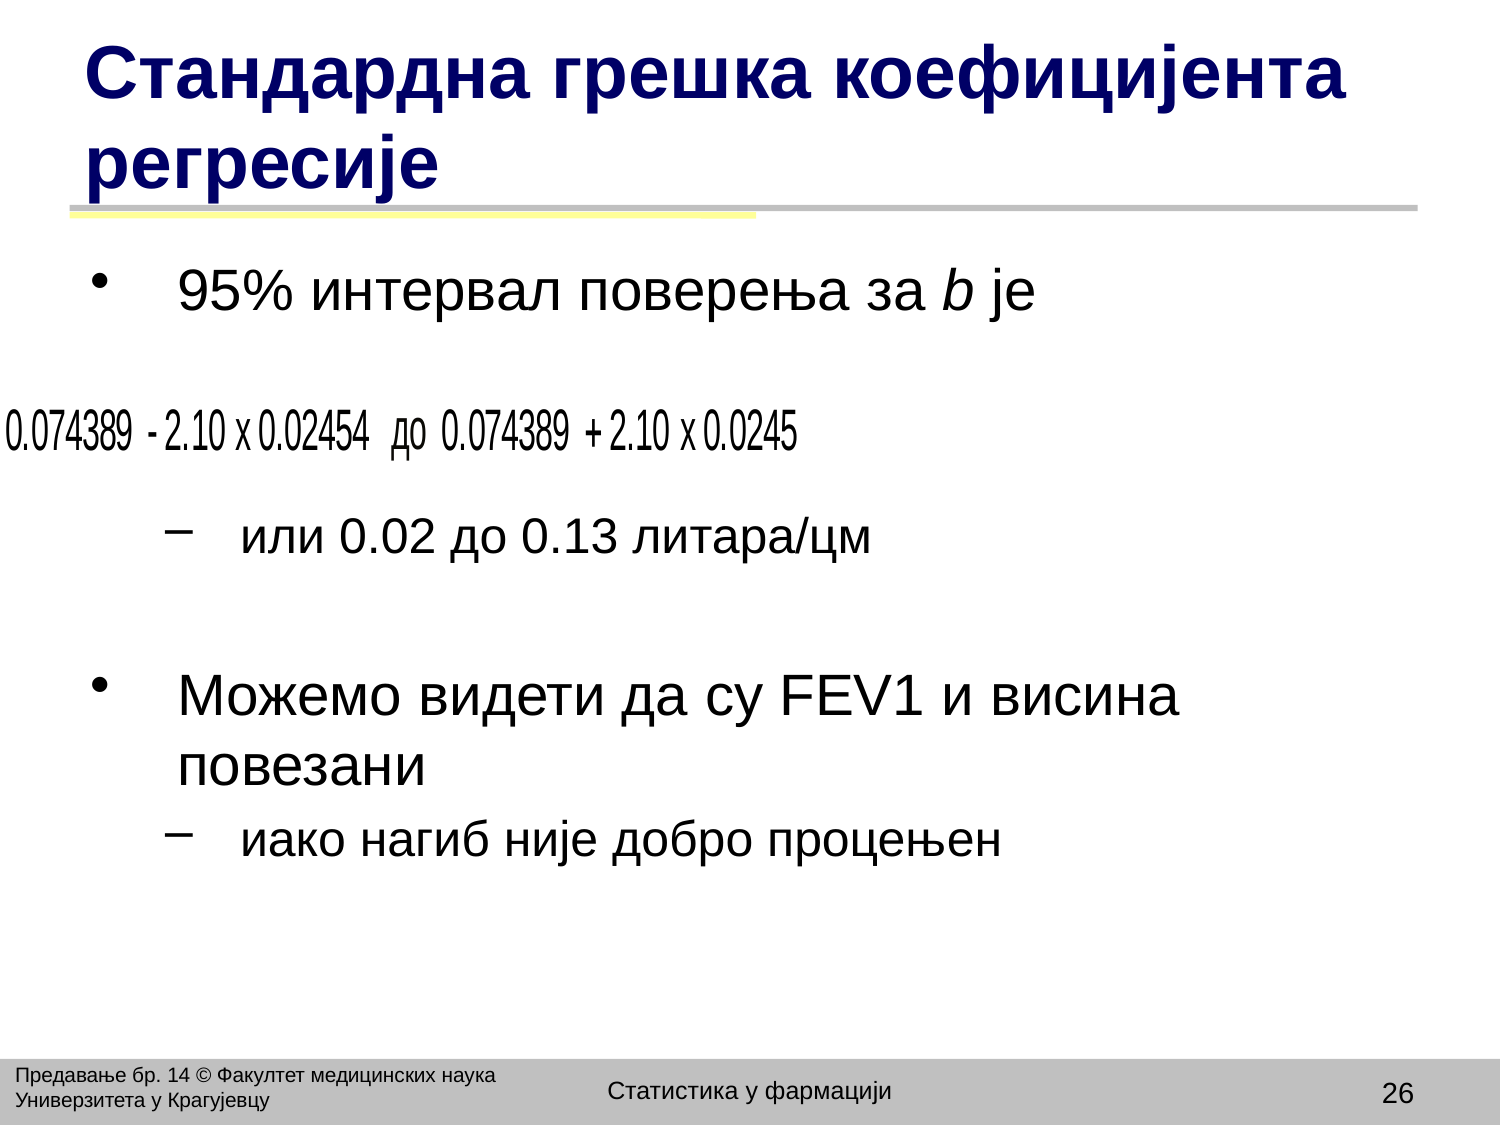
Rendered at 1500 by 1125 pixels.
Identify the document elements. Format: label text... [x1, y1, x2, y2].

slide_number Предавање бр. 14 © Факултет медицинских наука Универзитета у Крагујевцу [0, 1053, 622, 1108]
title Стандардна грешка коефицијента регресије [69, 19, 1426, 208]
footer Статистика у фармацији [512, 1066, 988, 1125]
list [0, 355, 1460, 468]
list 95% интервал поверења за b је или 0.02 до 0.13 литара/цм Можемо видети да су FEV1 и висина повезани иако нагиб није добро процењен [74, 477, 1360, 1021]
list 95% интервал поверења за b је или 0.02 до 0.13 литара/цм Можемо видети да су FEV1 и висина повезани иако нагиб није добро процењен [74, 244, 1360, 354]
slide_number 26 [1079, 1066, 1430, 1125]
